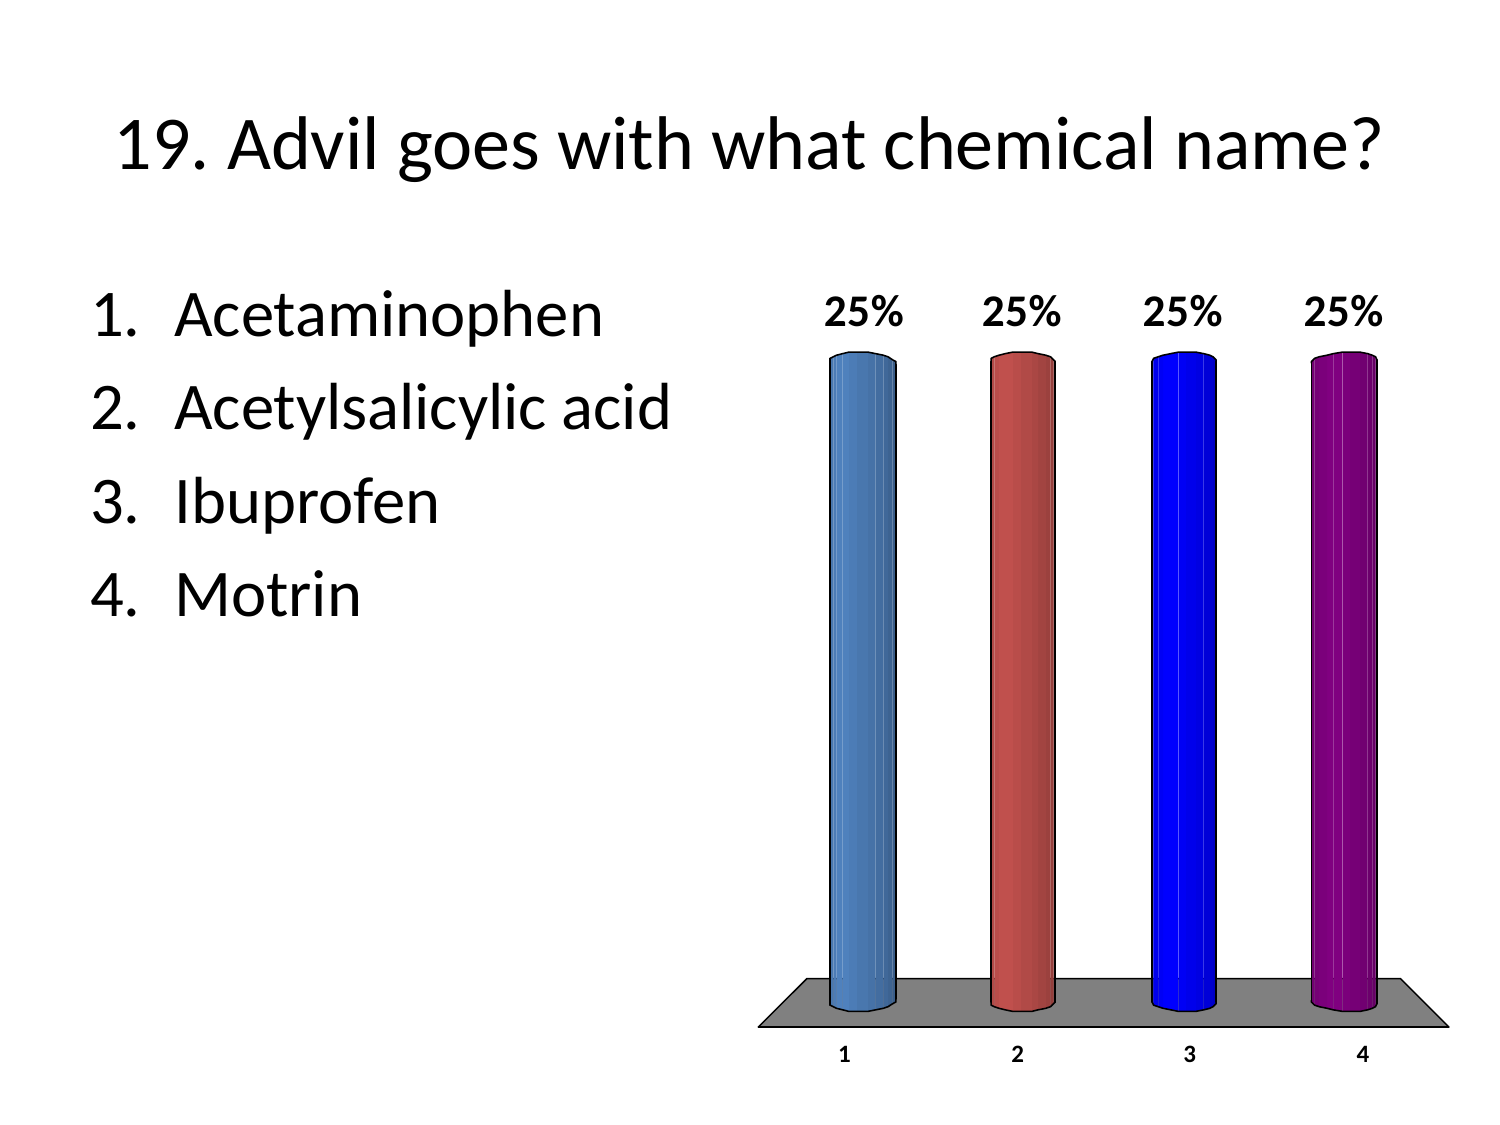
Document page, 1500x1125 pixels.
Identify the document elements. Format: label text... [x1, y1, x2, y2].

list Acetaminophen Acetylsalicylic acid Ibuprofen Motrin [75, 262, 750, 1005]
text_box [739, 270, 1490, 1115]
title 19. Advil goes with what chemical name? [75, 45, 1425, 233]
